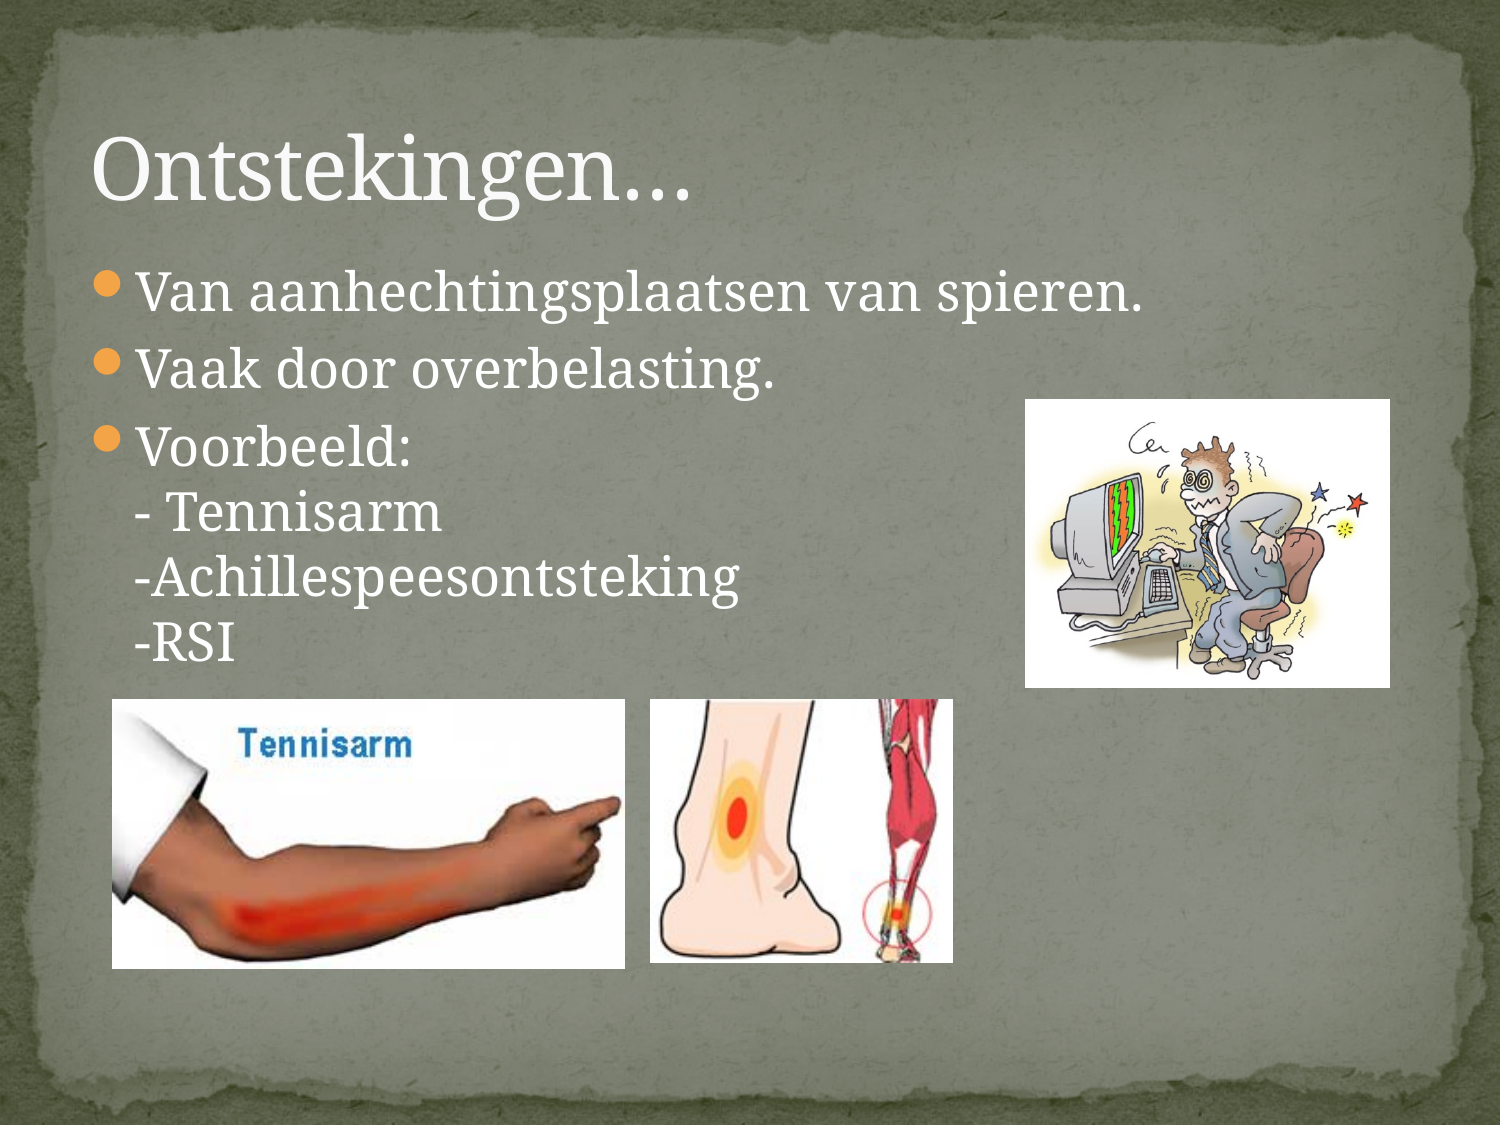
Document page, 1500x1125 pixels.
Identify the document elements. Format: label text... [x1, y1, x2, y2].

picture [1025, 399, 1390, 688]
list Van aanhechtingsplaatsen van spieren. Vaak door overbelasting. Voorbeeld: - Tennisarm -Achillespeesontsteking -RSI [75, 249, 1425, 1000]
picture [650, 699, 953, 963]
picture [112, 699, 625, 969]
title Ontstekingen… [74, 24, 1425, 225]
